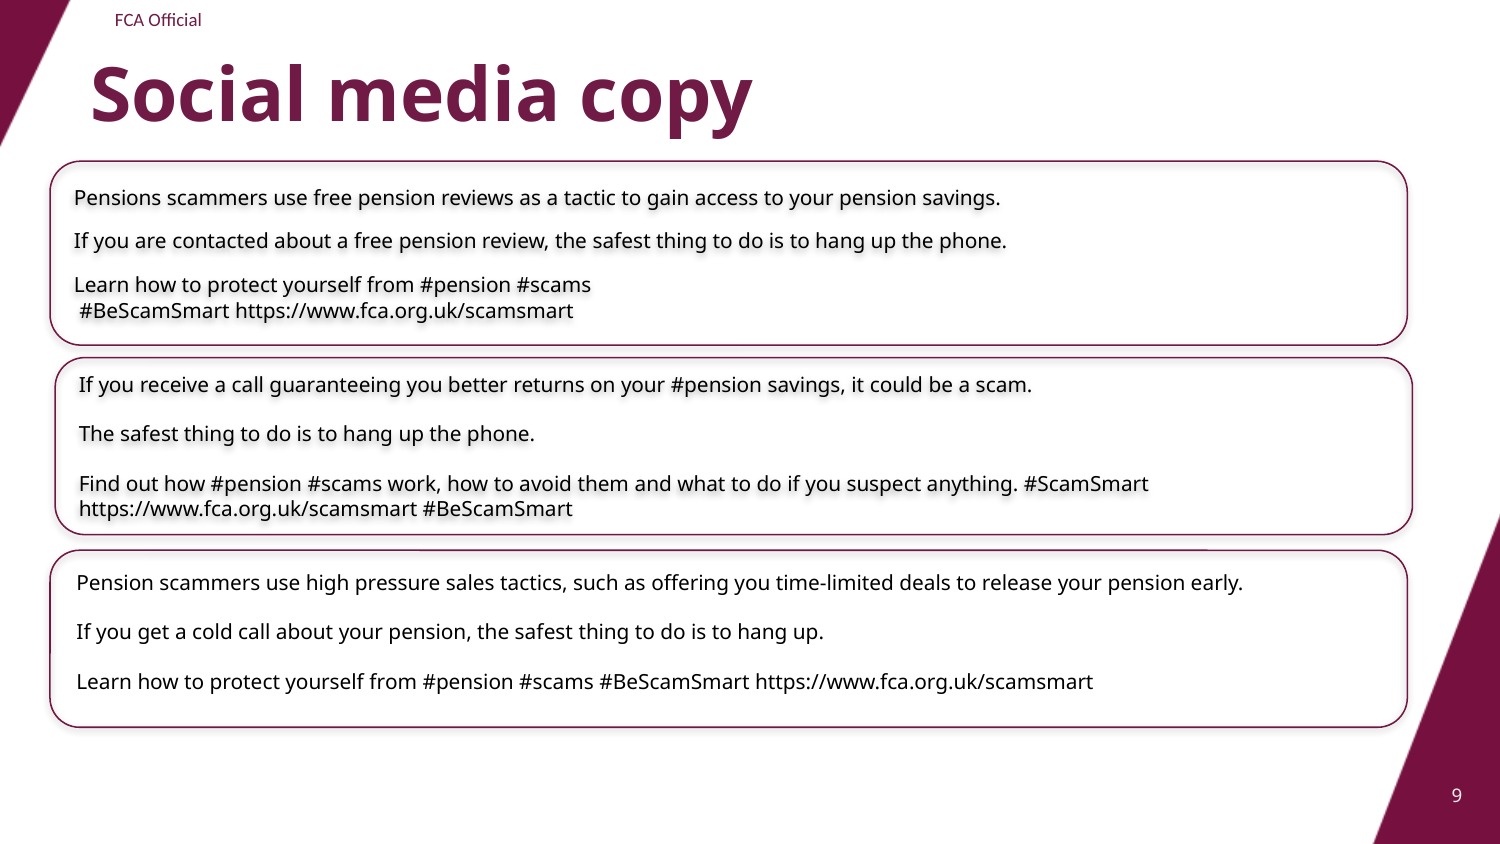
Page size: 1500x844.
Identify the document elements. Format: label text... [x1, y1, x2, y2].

text_box [49, 549, 1408, 729]
text_box Pension scammers use high pressure sales tactics, such as offering you time-limited deals to release your pension early. If you get a cold call about your pension, the safest thing to do is to hang up. Learn how to protect yourself from #pension #scams #BeScamSmart https://www.fca.org.uk/scamsmart [61, 561, 1408, 702]
text_box If you receive a call guaranteeing you better returns on your #pension savings, it could be a scam. The safest thing to do is to hang up the phone. Find out how #pension #scams work, how to avoid them and what to do if you suspect anything. #ScamSmart https://www.fca.org.uk/scamsmart #BeScamSmart [54, 356, 1414, 536]
slide_number 9 [1407, 774, 1478, 820]
text_box Pensions scammers use free pension reviews as a tactic to gain access to your pension savings. If you are contacted about a free pension review, the safest thing to do is to hang up the phone. Learn how to protect yourself from #pension #scams #BeScamSmart https://www.fca.org.uk/scamsmart [49, 160, 1409, 346]
title Social media copy [75, 33, 1425, 144]
